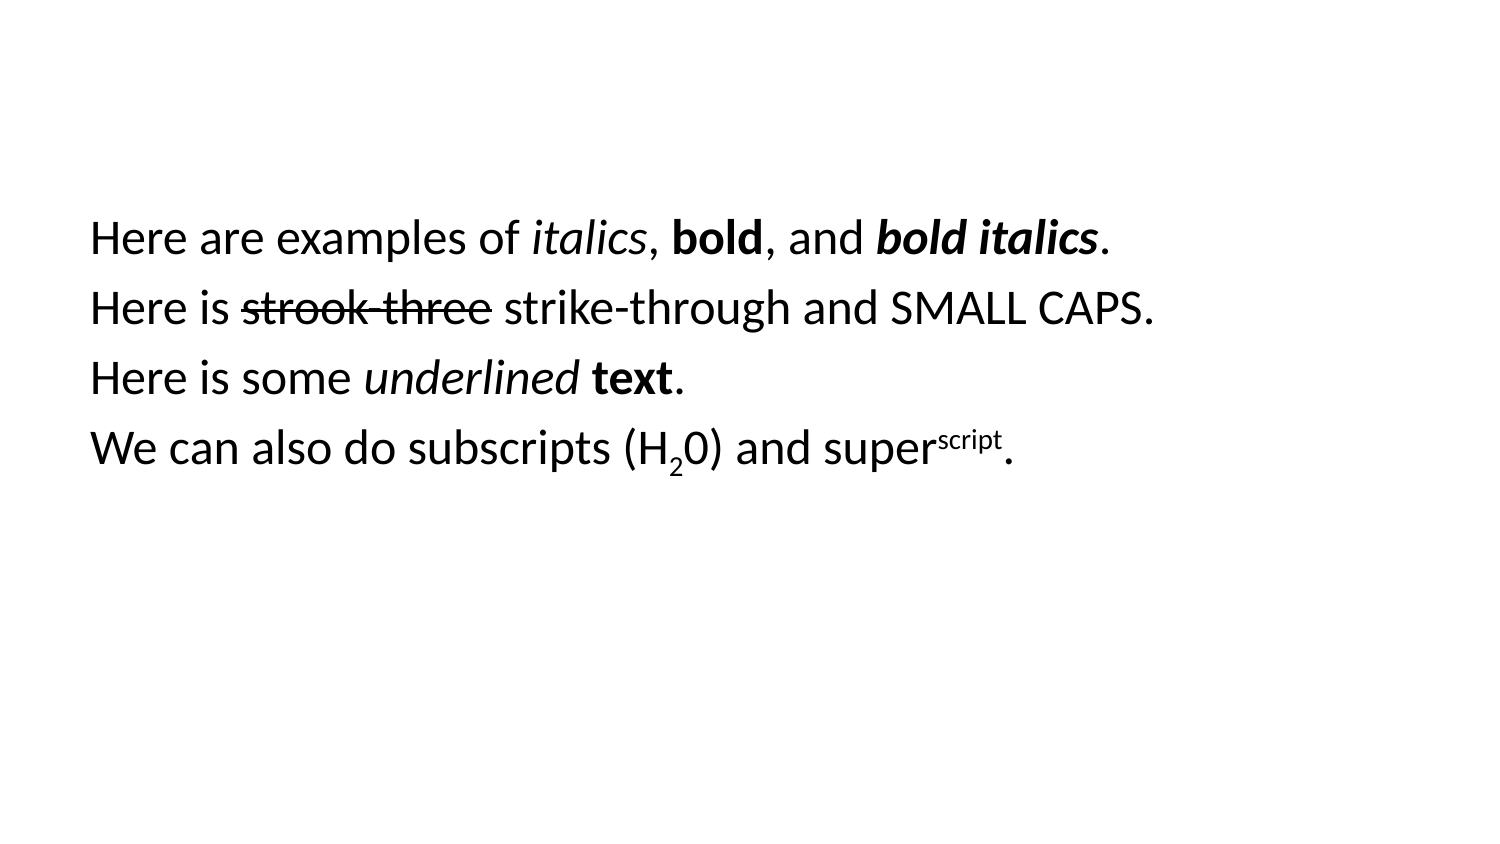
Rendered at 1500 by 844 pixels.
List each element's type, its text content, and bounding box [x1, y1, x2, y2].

list Here are examples of italics, bold, and bold italics. Here is strook-three strike-through and small caps. Here is some underlined text. We can also do subscripts (H20) and superscript. [75, 196, 1425, 754]
